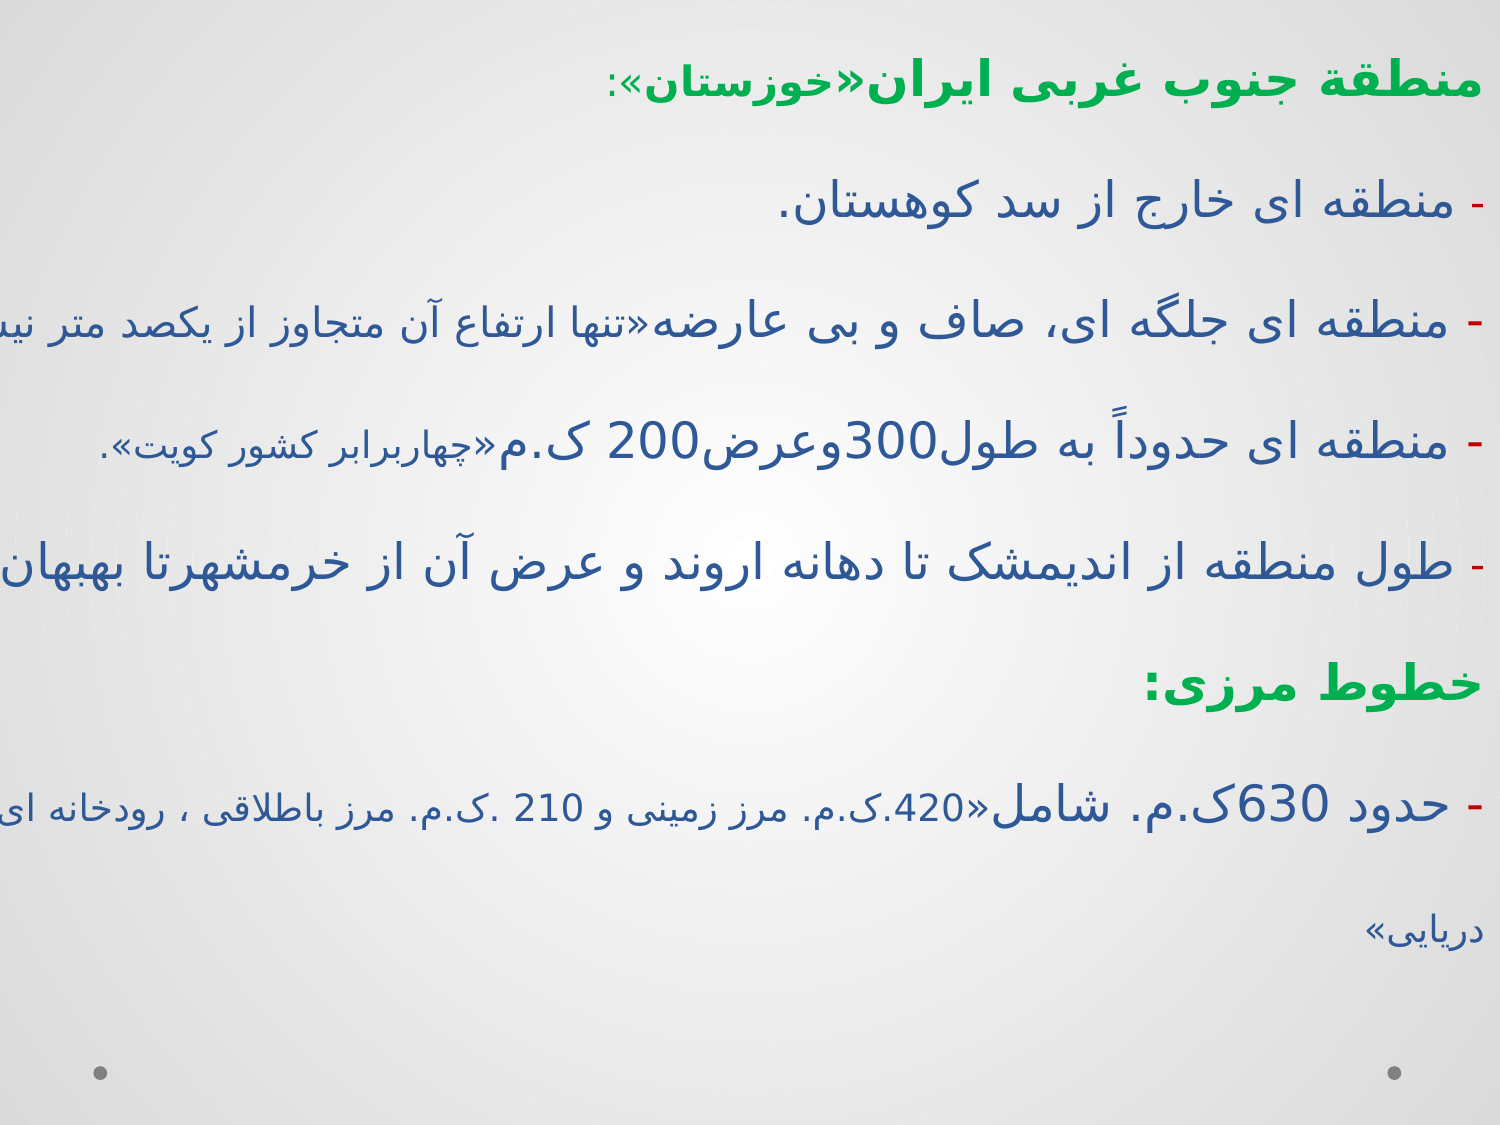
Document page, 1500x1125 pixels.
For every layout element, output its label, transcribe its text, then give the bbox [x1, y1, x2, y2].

title منطقة جنوب غربی ایران«خوزستان»: - منطقه ای خارج از سد کوهستان. - منطقه ای جلگه ای، صاف و بی عارضه«تنها ارتفاع آن متجاوز از یکصد متر نیست» - منطقه ای حدوداً به طول300وعرض200 ک.م«چهاربرابر کشور کویت». - طول منطقه از اندیمشک تا دهانه اروند و عرض آن از خرمشهرتا بهبهان. خطوط مرزی: - حدود 630ک.م. شامل«420.ک.م. مرز زمینی و 210 .ک.م. مرز باطلاقی ، رودخانه ای و دریایی» [0, 90, 1500, 1081]
